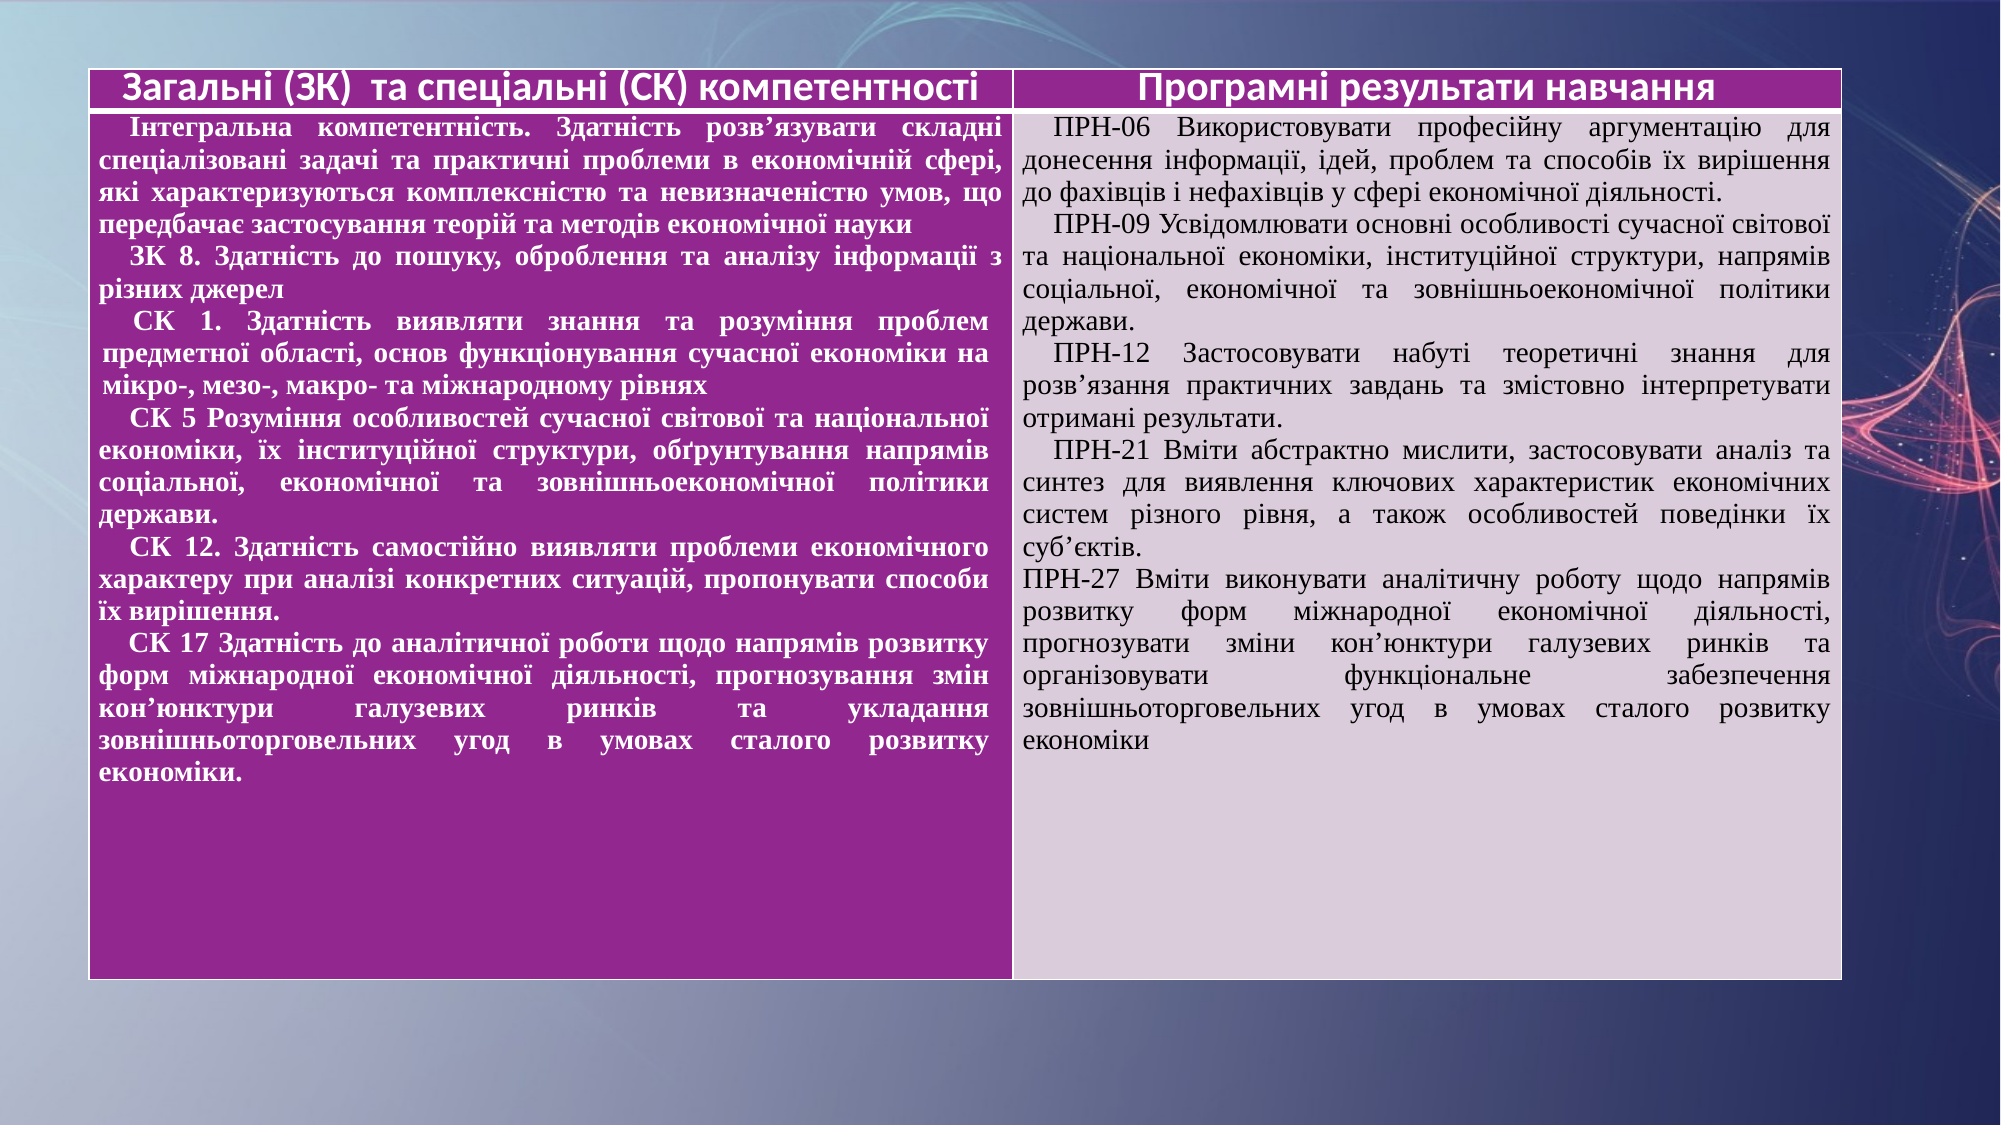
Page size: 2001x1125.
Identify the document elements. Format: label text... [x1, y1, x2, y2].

table_cell ПРН-06 Використовувати професійну аргументацію для донесення інформації, ідей, проблем та способів їх вирішення до фахівців і нефахівців у сфері економічної діяльності. ПРН-09 Усвідомлювати основні особливості сучасної світової та національної економіки, інституційної структури, напрямів соціальної, економічної та зовнішньоекономічної політики держави. ПРН-12 Застосовувати набуті теоретичні знання для розв’язання практичних завдань та змістовно інтерпретувати отримані результати. ПРН-21 Вміти абстрактно мислити, застосовувати аналіз та синтез для виявлення ключових характеристик економічних систем різного рівня, а також особливостей поведінки їх суб’єктів. ПРН-27 Вміти виконувати аналітичну роботу щодо напрямів розвитку форм міжнародної економічної діяльності, прогнозувати зміни кон’юнктури галузевих ринків та організовувати функціональне забезпечення зовнішньоторговельних угод в умовах сталого розвитку економіки [1014, 114, 1841, 979]
picture [0, 0, 2001, 1125]
table_cell Інтегральна компетентність. Здатність розв’язувати складні спеціалізовані задачі та практичні проблеми в економічній сфері, які характеризуються комплексністю та невизначеністю умов, що передбачає застосування теорій та методів економічної науки ЗК 8. Здатність до пошуку, оброблення та аналізу інформації з різних джерел СК 1. Здатність виявляти знання та розуміння проблем предметної області, основ функціонування сучасної економіки на мікро-, мезо-, макро- та міжнародному рівнях СК 5 Розуміння особливостей сучасної світової та національної економіки, їх інституційної структури, обґрунтування напрямів соціальної, економічної та зовнішньоекономічної політики держави. СК 12. Здатність самостійно виявляти проблеми економічного характеру при аналізі конкретних ситуацій, пропонувати способи їх вирішення. СК 17 Здатність до аналітичної роботи щодо напрямів розвитку форм міжнародної економічної діяльності, прогнозування змін кон’юнктури галузевих ринків та укладання зовнішньоторговельних угод в умовах сталого розвитку економіки. [90, 114, 1012, 979]
table_header Загальні (ЗК) та спеціальні (СК) компетентності [90, 70, 1012, 108]
table_header Програмні результати навчання [1014, 70, 1841, 108]
